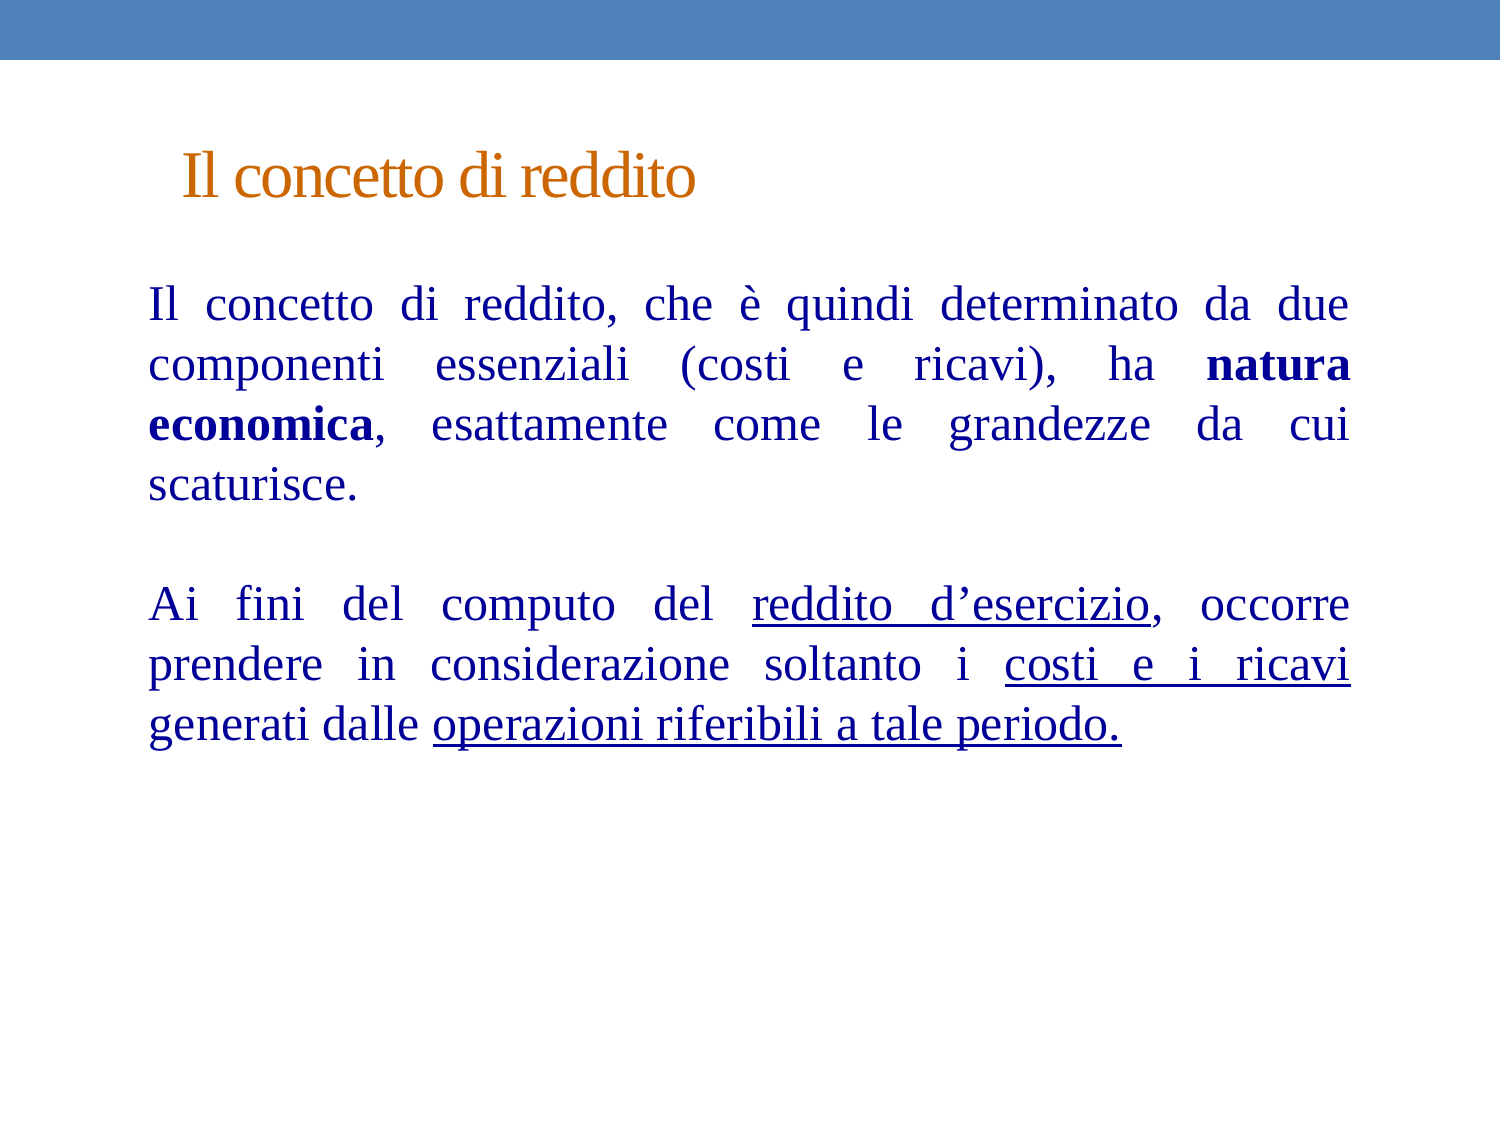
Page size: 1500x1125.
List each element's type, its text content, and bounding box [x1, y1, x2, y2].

text_box Il concetto di reddito, che è quindi determinato da due componenti essenziali (costi e ricavi), ha natura economica, esattamente come le grandezze da cui scaturisce. Ai fini del computo del reddito d’esercizio, occorre prendere in considerazione soltanto i costi e i ricavi generati dalle operazioni riferibili a tale periodo. [133, 263, 1367, 819]
title Il concetto di reddito [166, 128, 1377, 213]
